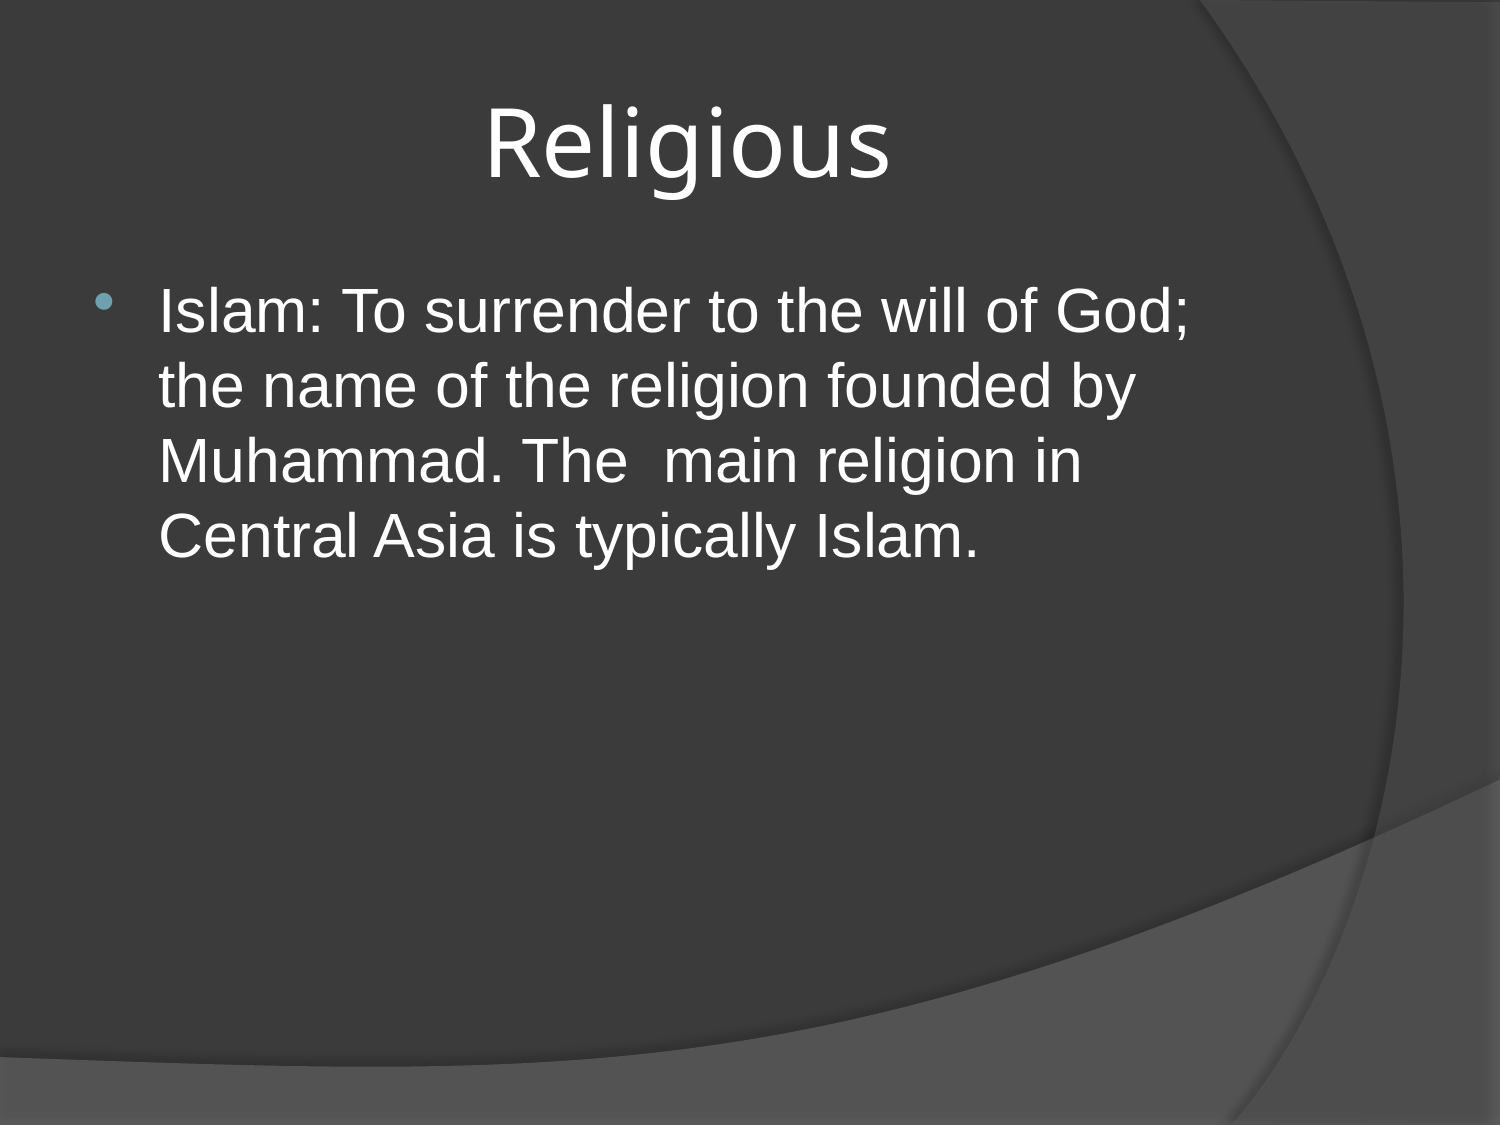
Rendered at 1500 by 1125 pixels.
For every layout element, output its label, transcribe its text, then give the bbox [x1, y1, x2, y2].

title Religious [75, 45, 1300, 233]
list Islam: To surrender to the will of God; the name of the religion founded by Muhammad. The main religion in Central Asia is typically Islam. [75, 262, 1300, 1005]
